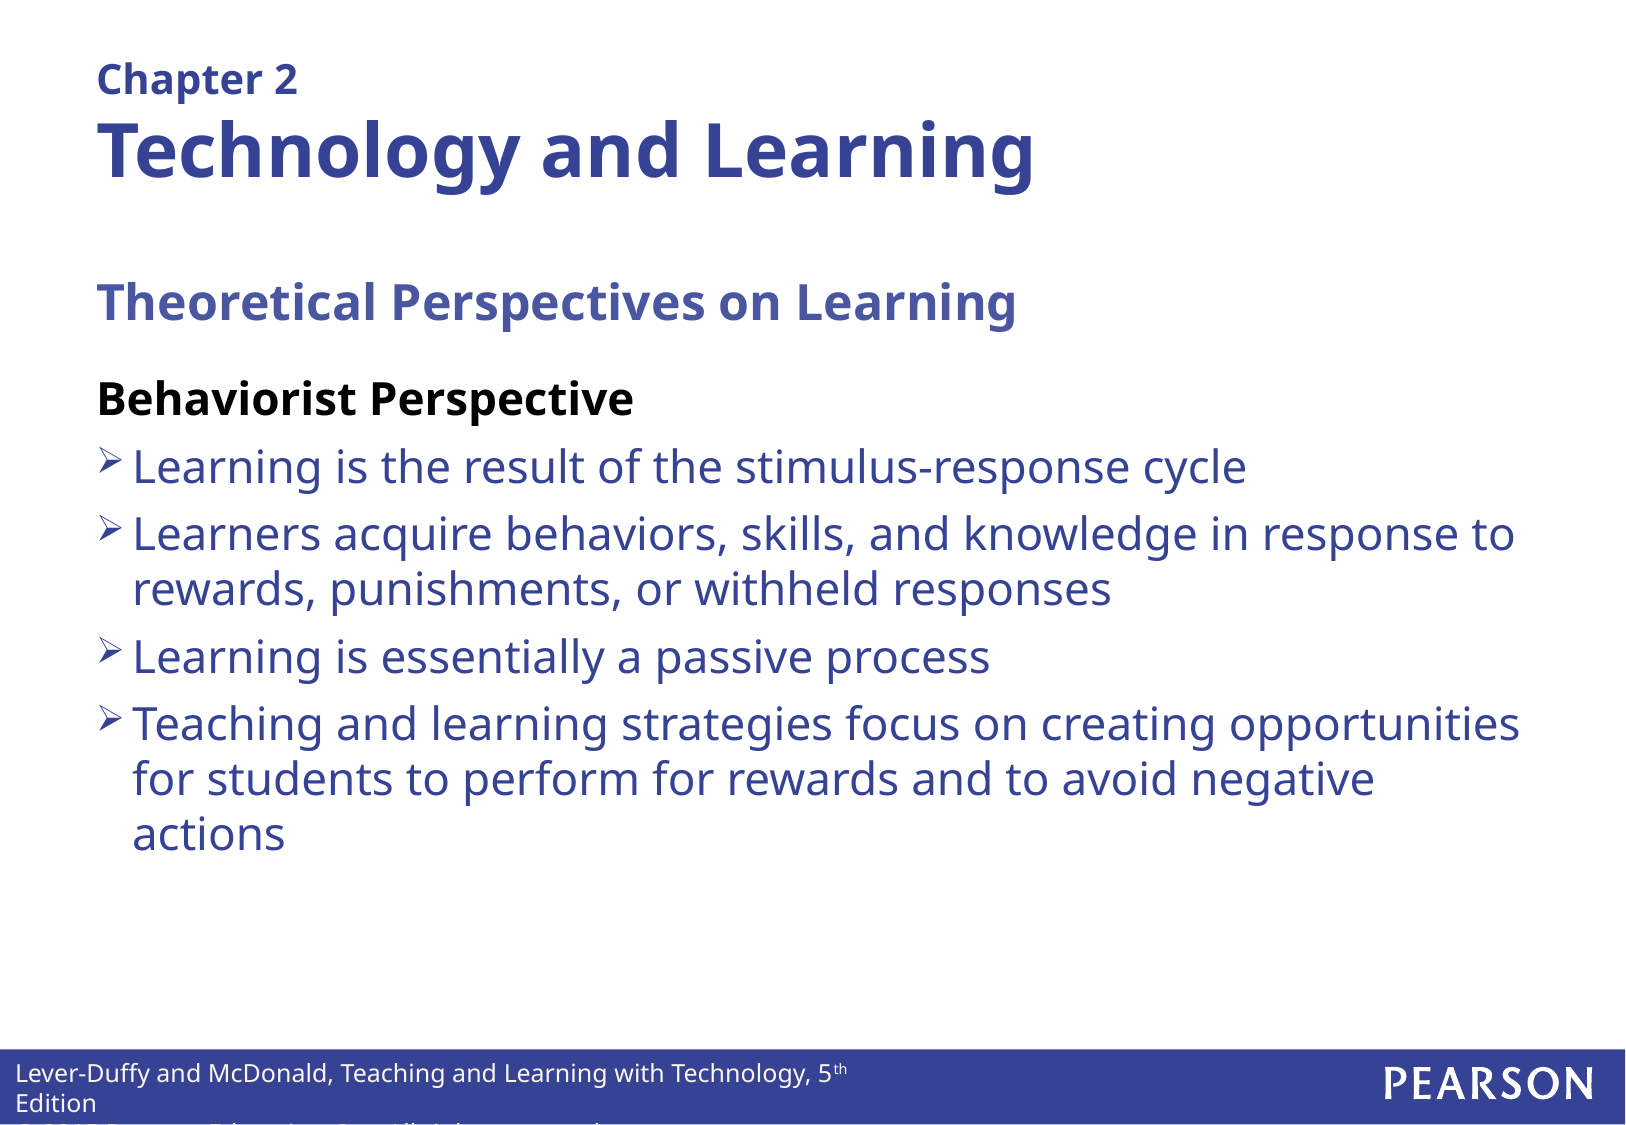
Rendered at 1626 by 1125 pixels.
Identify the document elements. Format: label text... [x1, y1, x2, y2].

title Chapter 2 Technology and Learning [81, 45, 1544, 233]
list Theoretical Perspectives on Learning Behaviorist Perspective Learning is the result of the stimulus-response cycle Learners acquire behaviors, skills, and knowledge in response to rewards, punishments, or withheld responses Learning is essentially a passive process Teaching and learning strategies focus on creating opportunities for students to perform for rewards and to avoid negative actions [81, 262, 1544, 1005]
